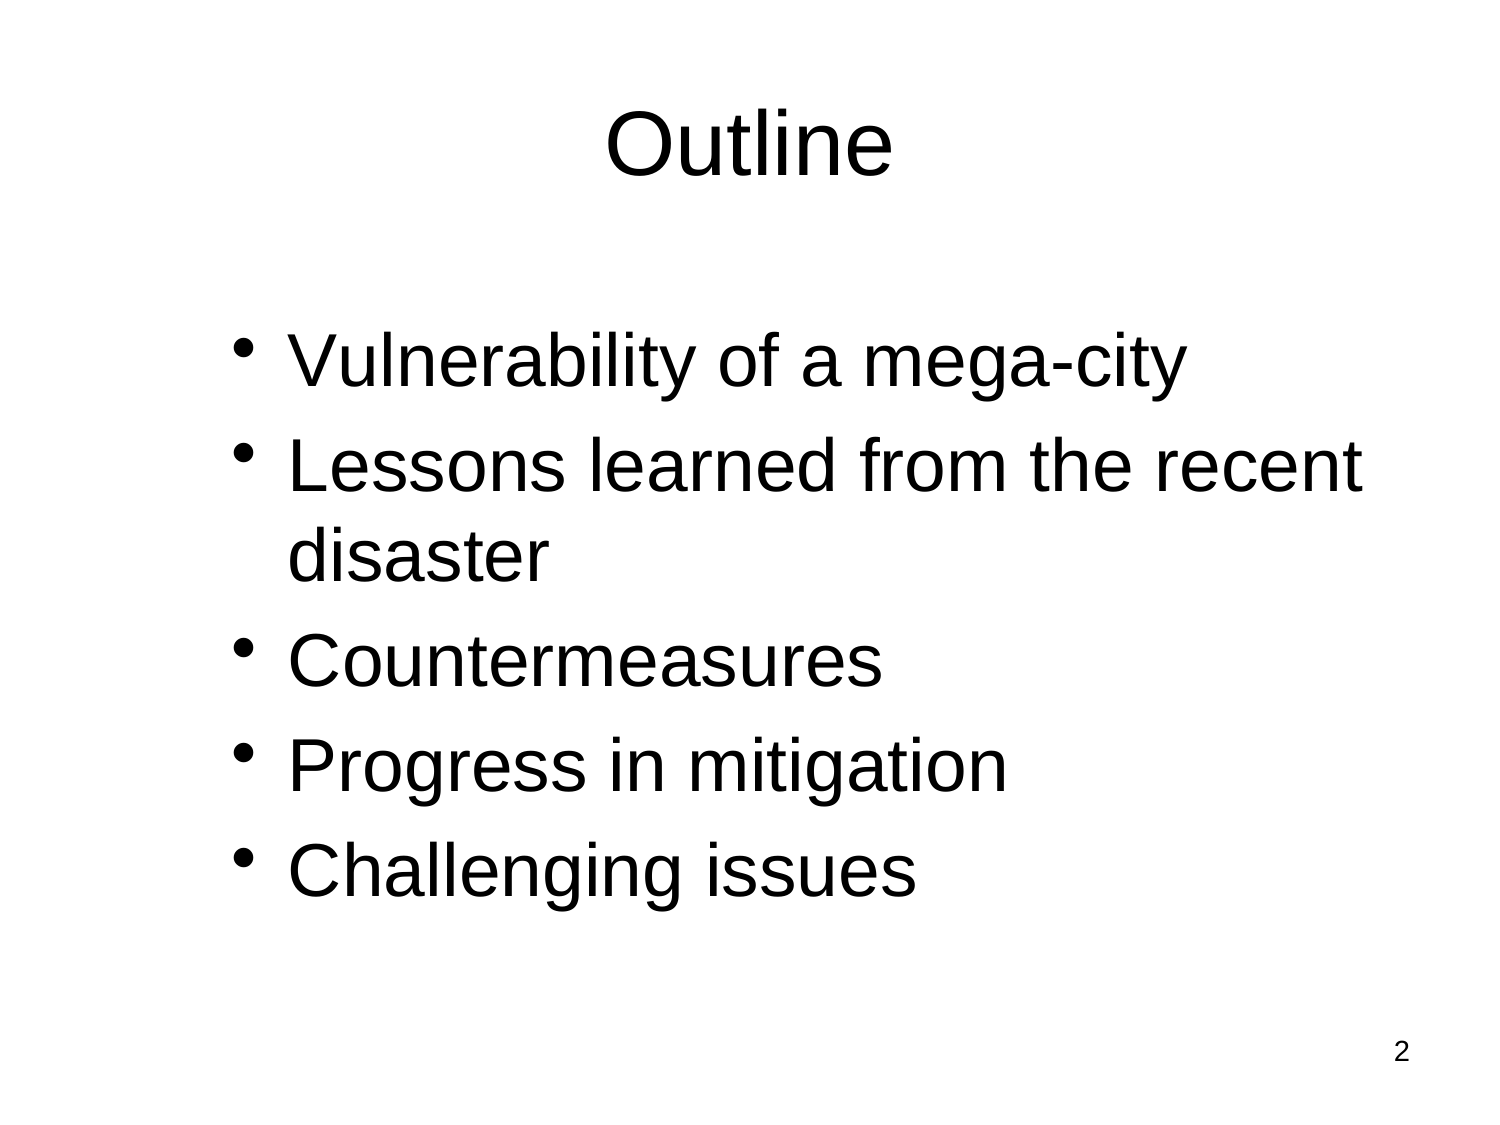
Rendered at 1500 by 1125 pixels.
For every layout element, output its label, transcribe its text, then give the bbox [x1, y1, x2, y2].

slide_number 2 [1074, 1024, 1426, 1103]
title Outline [74, 44, 1426, 233]
list Vulnerability of a mega-city Lessons learned from the recent disaster Countermeasures Progress in mitigation Challenging issues [216, 304, 1460, 977]
